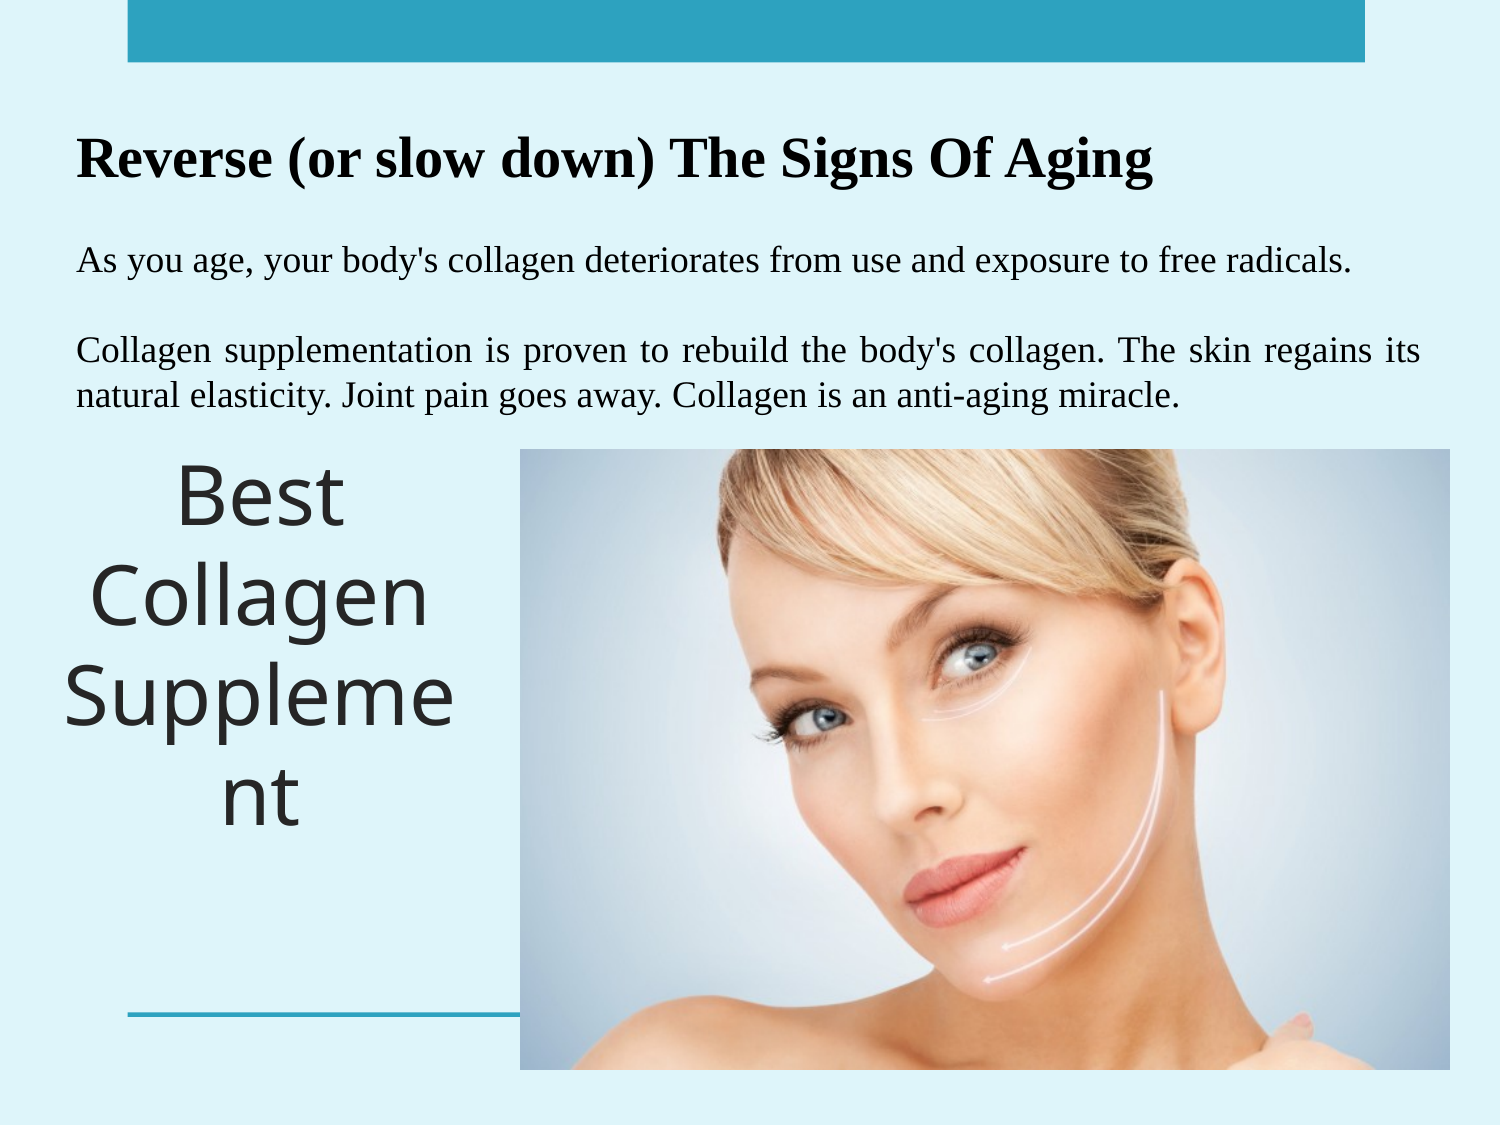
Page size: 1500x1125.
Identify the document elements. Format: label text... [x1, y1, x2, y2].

picture [519, 449, 1451, 1071]
title Best Collagen Supplement [37, 587, 483, 850]
text_box Reverse (or slow down) The Signs Of Aging As you age, your body's collagen deteriorates from use and exposure to free radicals. Collagen supplementation is proven to rebuild the body's collagen. The skin regains its natural elasticity. Joint pain goes away. Collagen is an anti-aging miracle. [61, 112, 1438, 422]
